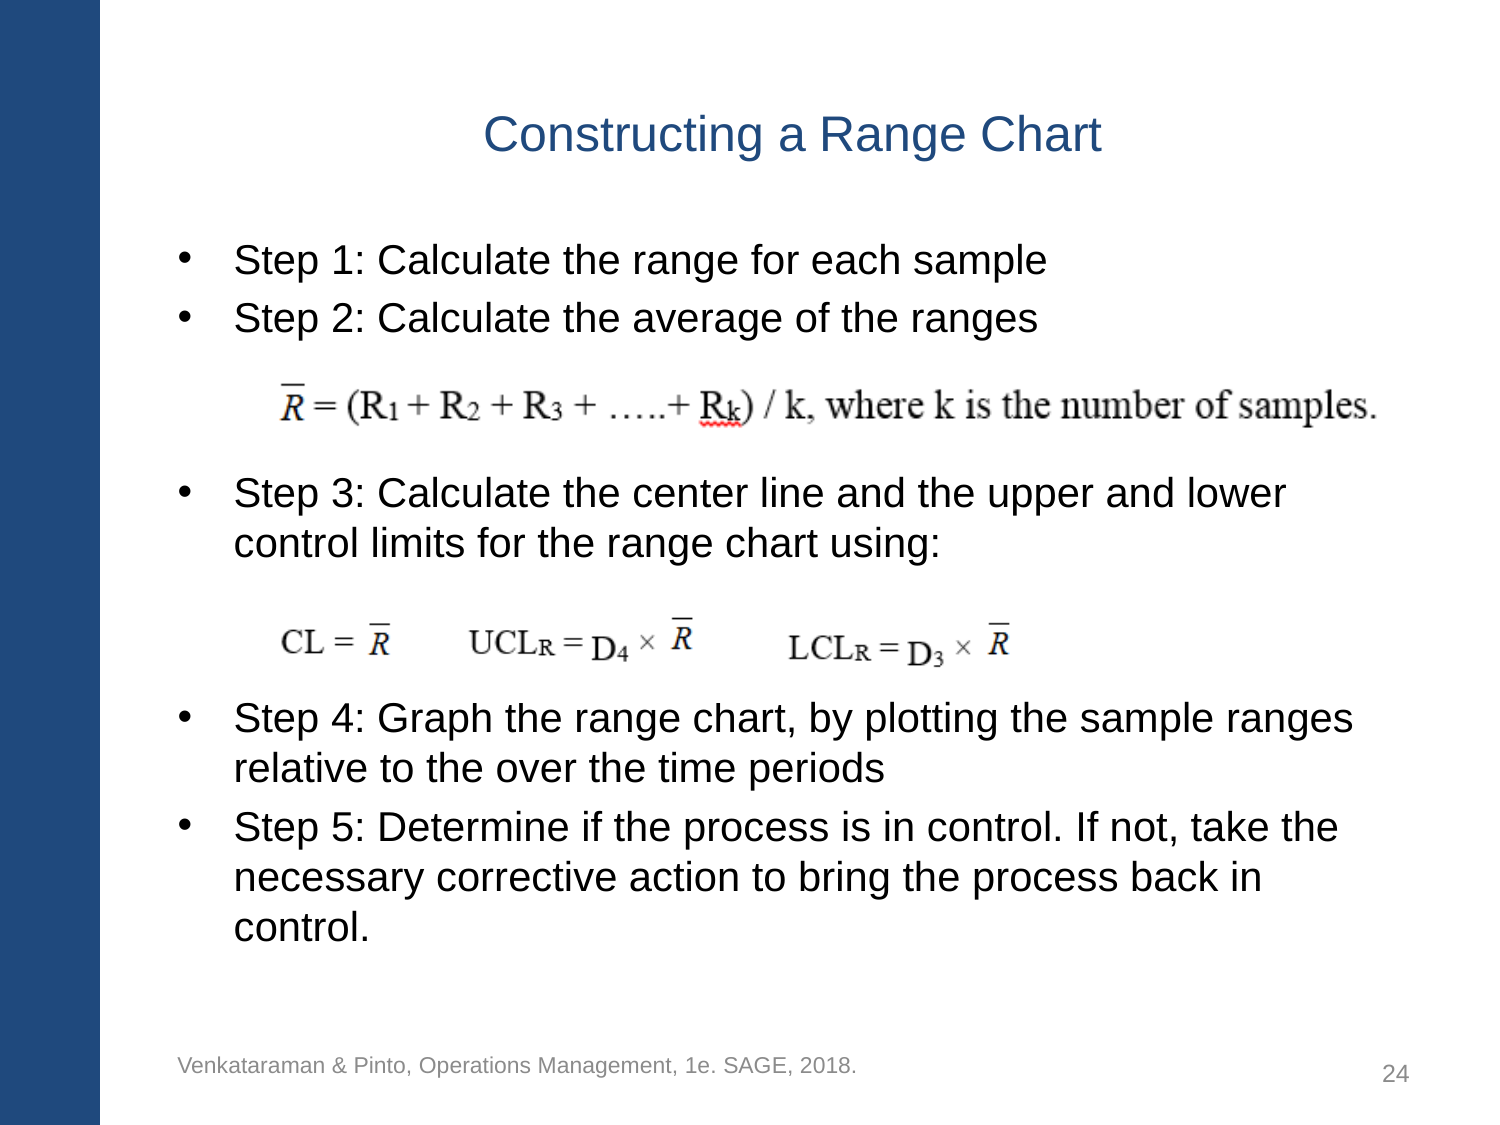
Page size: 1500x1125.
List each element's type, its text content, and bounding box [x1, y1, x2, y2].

slide_number 24 [1350, 1042, 1425, 1103]
title Constructing a Range Chart [162, 37, 1425, 224]
picture [249, 590, 1077, 704]
footer Venkataraman & Pinto, Operations Management, 1e. SAGE, 2018. [162, 1042, 1313, 1103]
list Step 1: Calculate the range for each sample Step 2: Calculate the average of the ranges Step 3: Calculate the center line and the upper and lower control limits for the range chart using: Step 4: Graph the range chart, by plotting the sample ranges relative to the over the time periods Step 5: Determine if the process is in control. If not, take the necessary corrective action to bring the process back in control. [162, 224, 1425, 1013]
picture [249, 357, 1405, 468]
